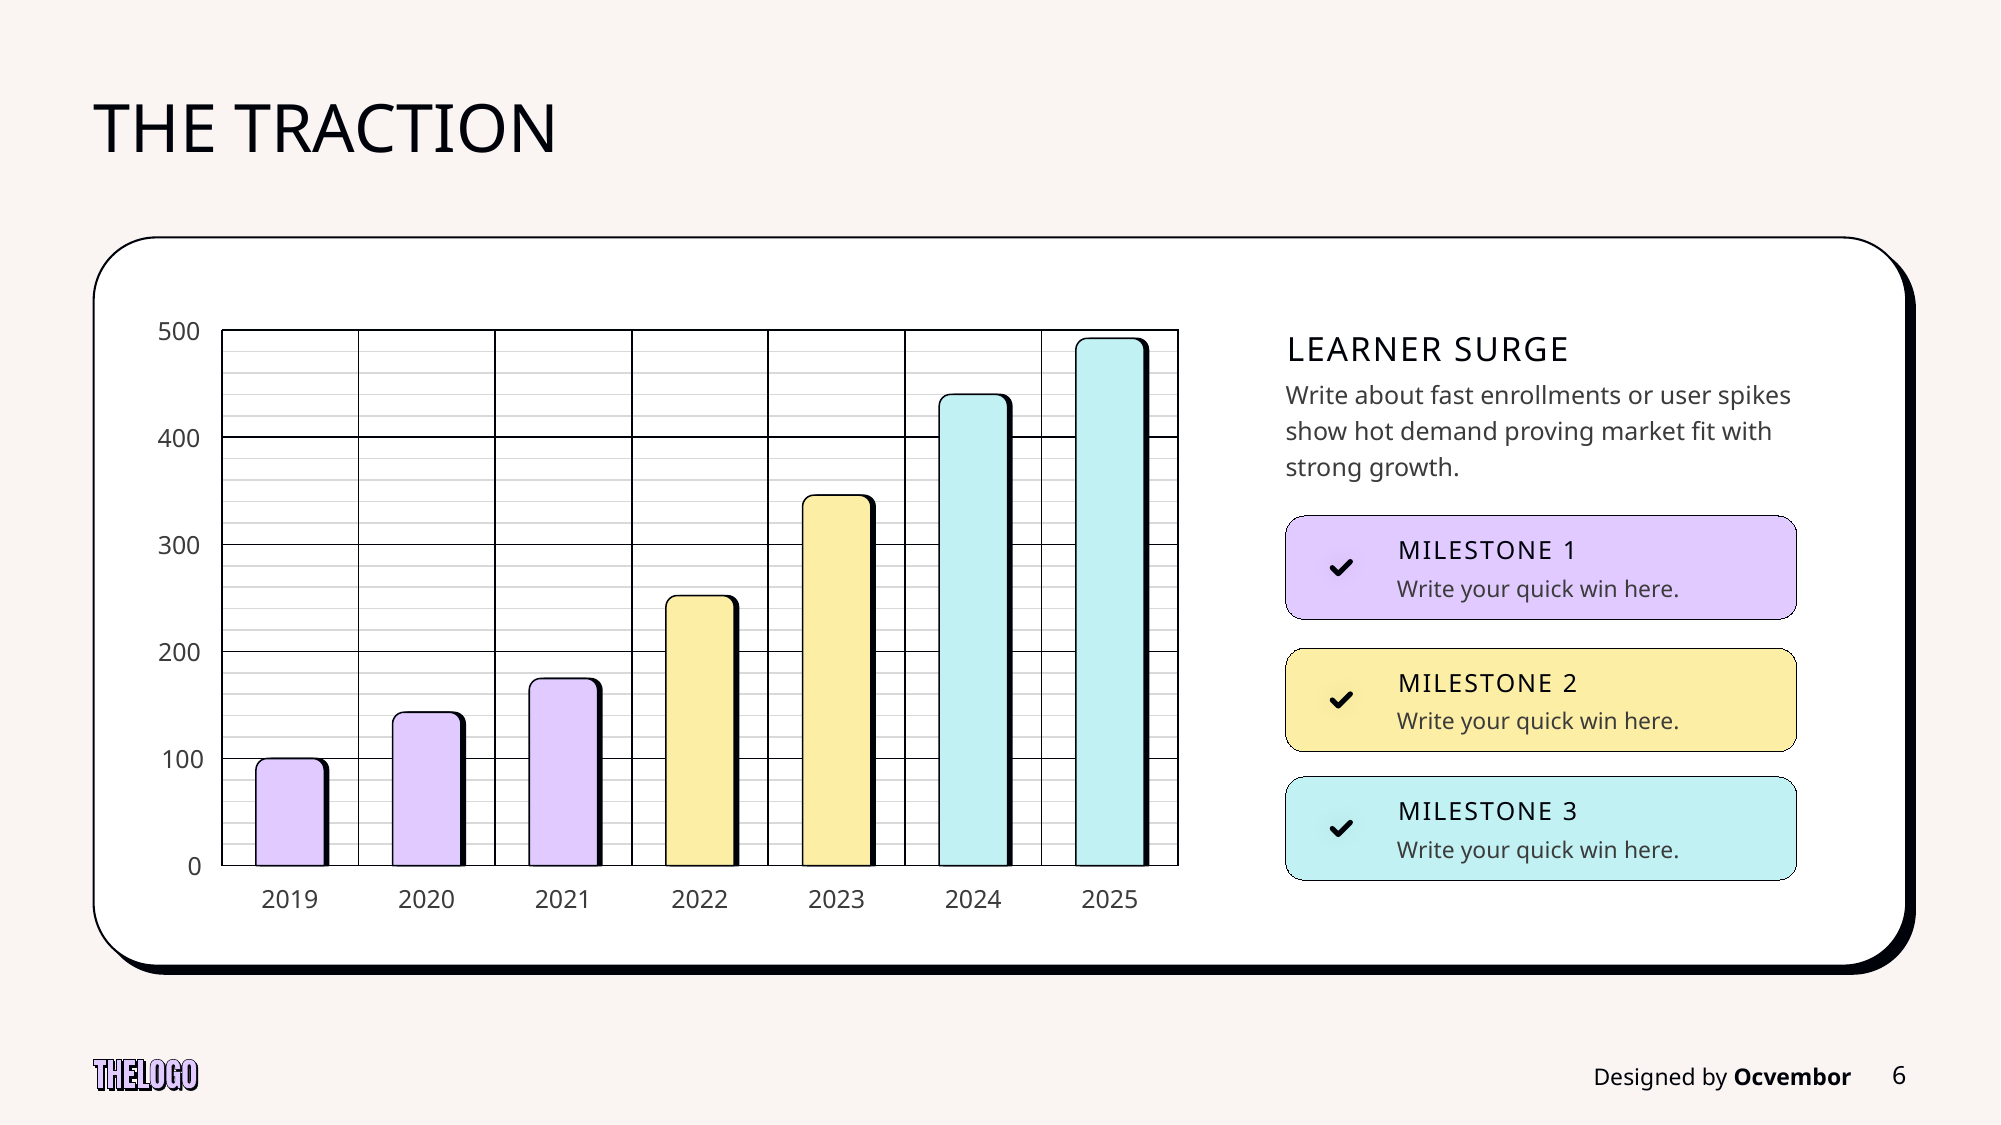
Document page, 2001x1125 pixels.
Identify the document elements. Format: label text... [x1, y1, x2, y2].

text_box 300 [157, 529, 201, 560]
text_box 2024 [944, 883, 1002, 914]
text_box 2023 [808, 883, 866, 914]
text_box [1285, 648, 1797, 752]
text_box 2025 [1081, 883, 1139, 914]
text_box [221, 329, 1179, 866]
text_box [1329, 558, 1354, 577]
title THE TRACTION [93, 85, 1907, 167]
text_box [1329, 819, 1354, 838]
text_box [1396, 666, 1721, 734]
text_box [1329, 690, 1354, 710]
text_box 2020 [398, 883, 456, 914]
text_box 2022 [671, 883, 729, 914]
text_box [1285, 776, 1797, 881]
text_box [1396, 534, 1721, 601]
text_box 2019 [261, 883, 319, 914]
text_box Write about fast enrollments or user spikes show hot demand proving market fit with strong growth. [1285, 373, 1813, 482]
text_box [120, 259, 1915, 974]
text_box 400 [157, 422, 201, 453]
text_box 200 [157, 636, 201, 667]
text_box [1396, 795, 1721, 862]
text_box 500 [157, 315, 201, 346]
text_box LEARNER SURGE [1285, 327, 1801, 368]
text_box 100 [161, 743, 204, 774]
text_box [1285, 515, 1797, 620]
text_box 2021 [534, 883, 592, 914]
text_box 0 [187, 850, 202, 881]
text_box [93, 237, 1907, 966]
